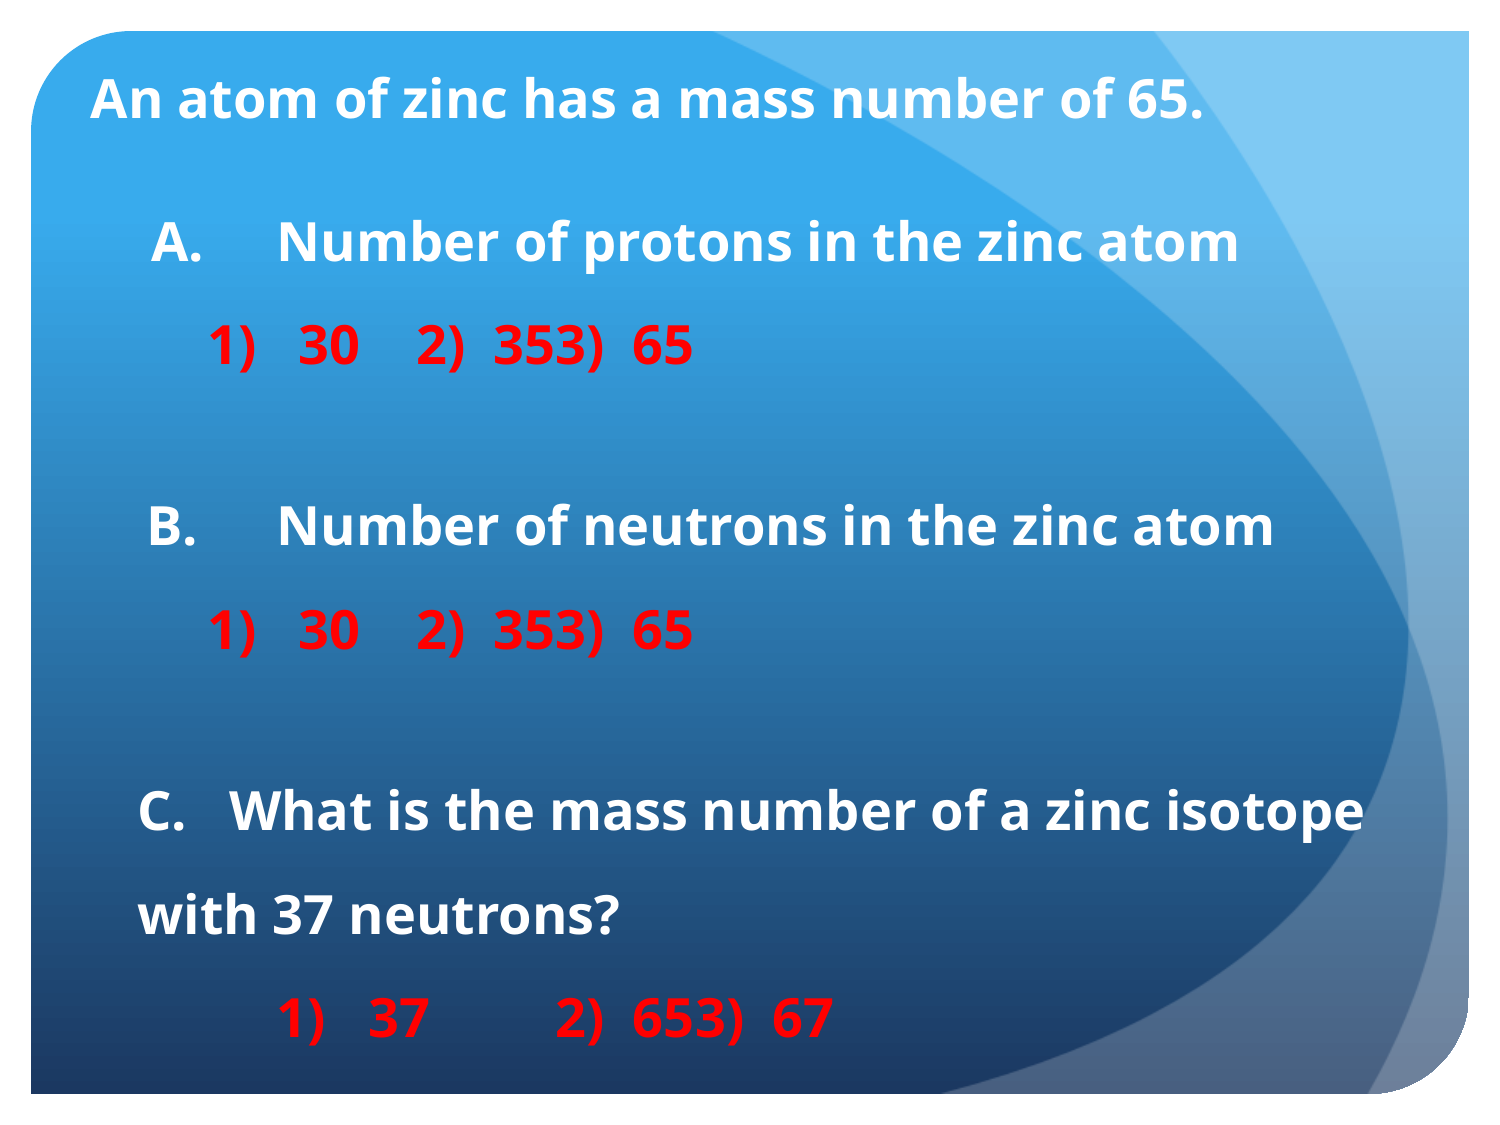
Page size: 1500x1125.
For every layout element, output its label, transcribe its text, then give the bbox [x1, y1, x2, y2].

list An atom of zinc has a mass number of 65. A. Number of protons in the zinc atom 1) 30 2) 35 3) 65 B. Number of neutrons in the zinc atom 1) 30 2) 35 3) 65 C. What is the mass number of a zinc isotope with 37 neutrons? 1) 37 2) 65 3) 67 [75, 56, 1453, 1072]
picture [24, 30, 1473, 1094]
